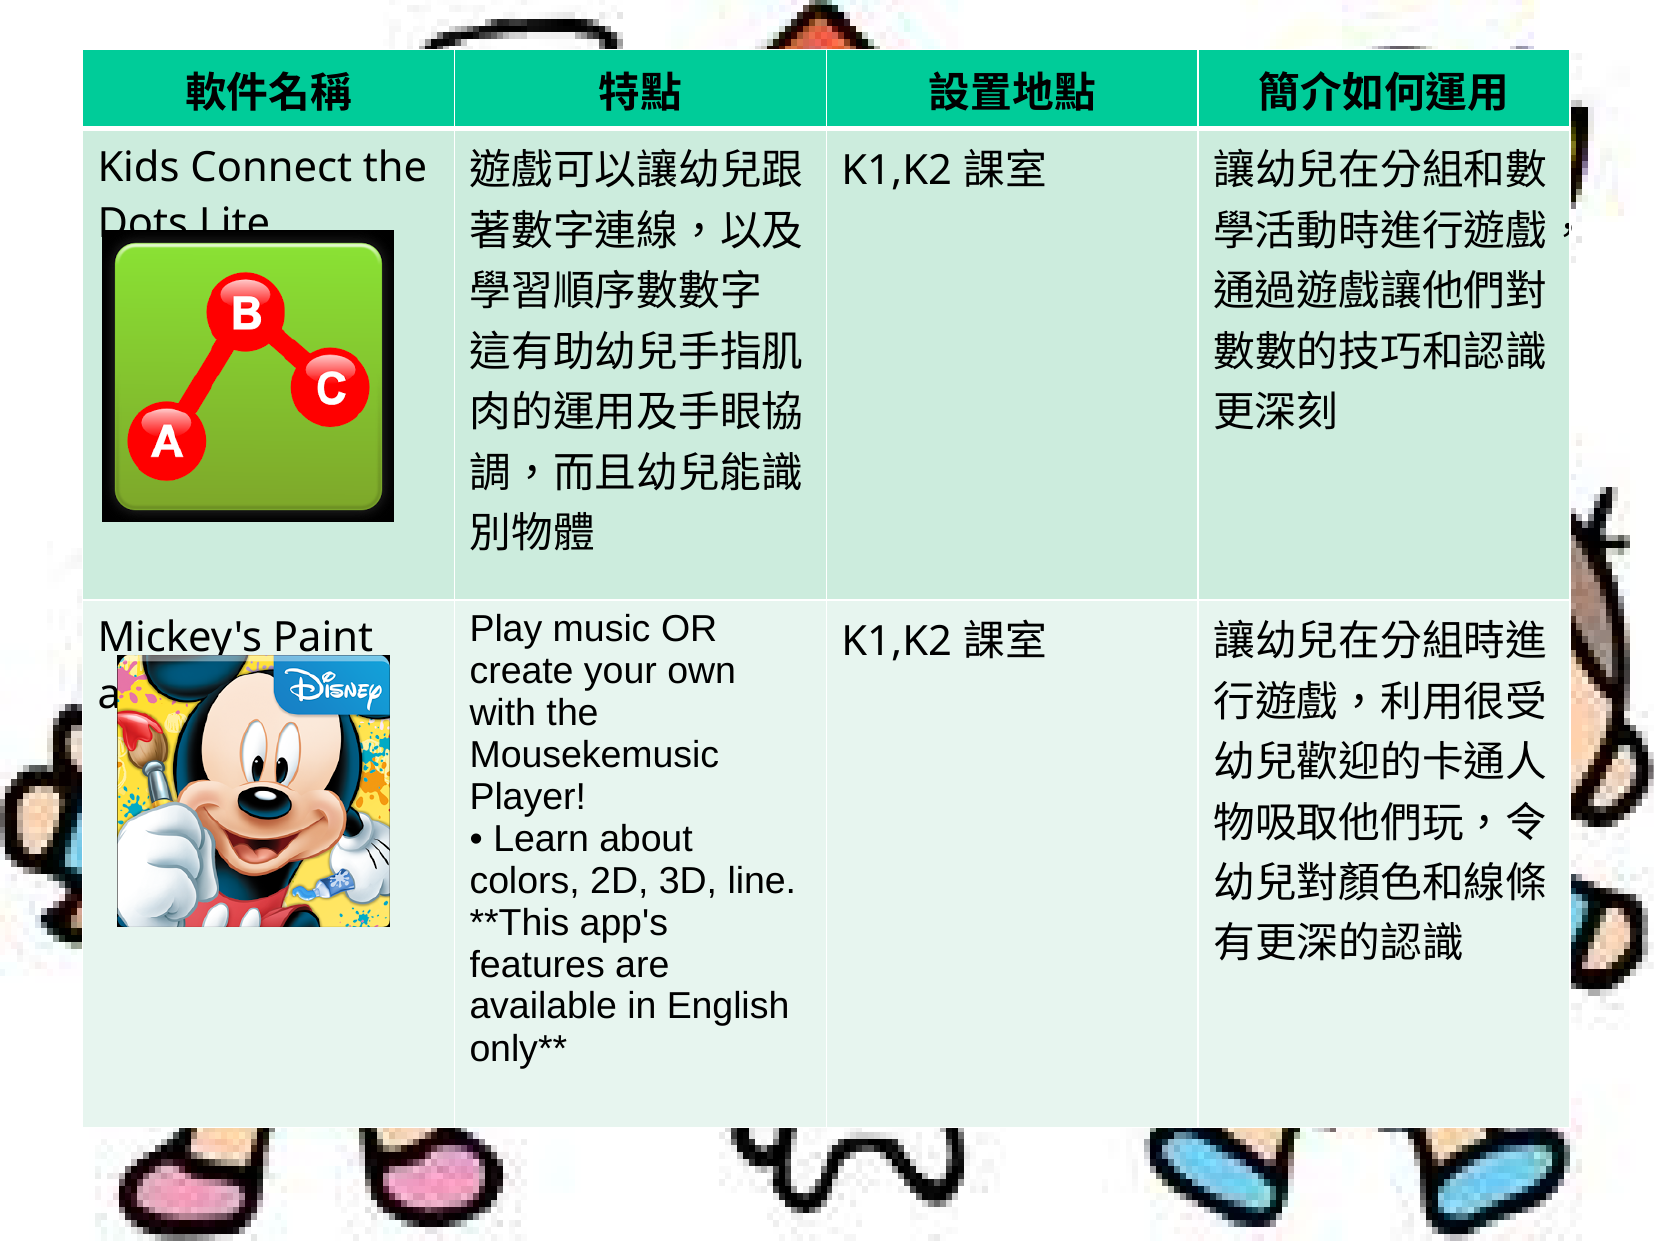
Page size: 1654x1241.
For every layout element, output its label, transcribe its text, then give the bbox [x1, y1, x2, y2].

table_cell 讓幼兒在分組時進行遊戲，利用很受幼兒歡迎的卡通人物吸取他們玩，令幼兒對顏色和線條有更深的認識 [1199, 601, 1569, 1127]
table_cell K1,K2課室 [827, 601, 1197, 1127]
table_cell Kids Connect the Dots Lite [83, 131, 454, 599]
table_cell 讓幼兒在分組和數學活動時進行遊戲，通過遊戲讓他們對數數的技巧和認識更深刻 [1199, 131, 1569, 599]
table_cell K1,K2課室 [827, 131, 1197, 599]
table_header 簡介如何運用 [1199, 50, 1569, 126]
table_header 設置地點 [827, 50, 1197, 126]
picture [0, 0, 1654, 1241]
table_cell 遊戲可以讓幼兒跟著數字連線，以及學習順序數數字 這有助幼兒手指肌肉的運用及手眼協調，而且幼兒能識別物體 [455, 131, 826, 599]
table_header 軟件名稱 [83, 50, 454, 126]
table_cell Play music OR create your own with the Mousekemusic Player! • Learn about colors, 2D, 3D, line. **This app's features are available in English only** [455, 601, 826, 1127]
table_cell Mickey's Paint and Play! [83, 601, 454, 1127]
table_header 特點 [455, 50, 826, 126]
